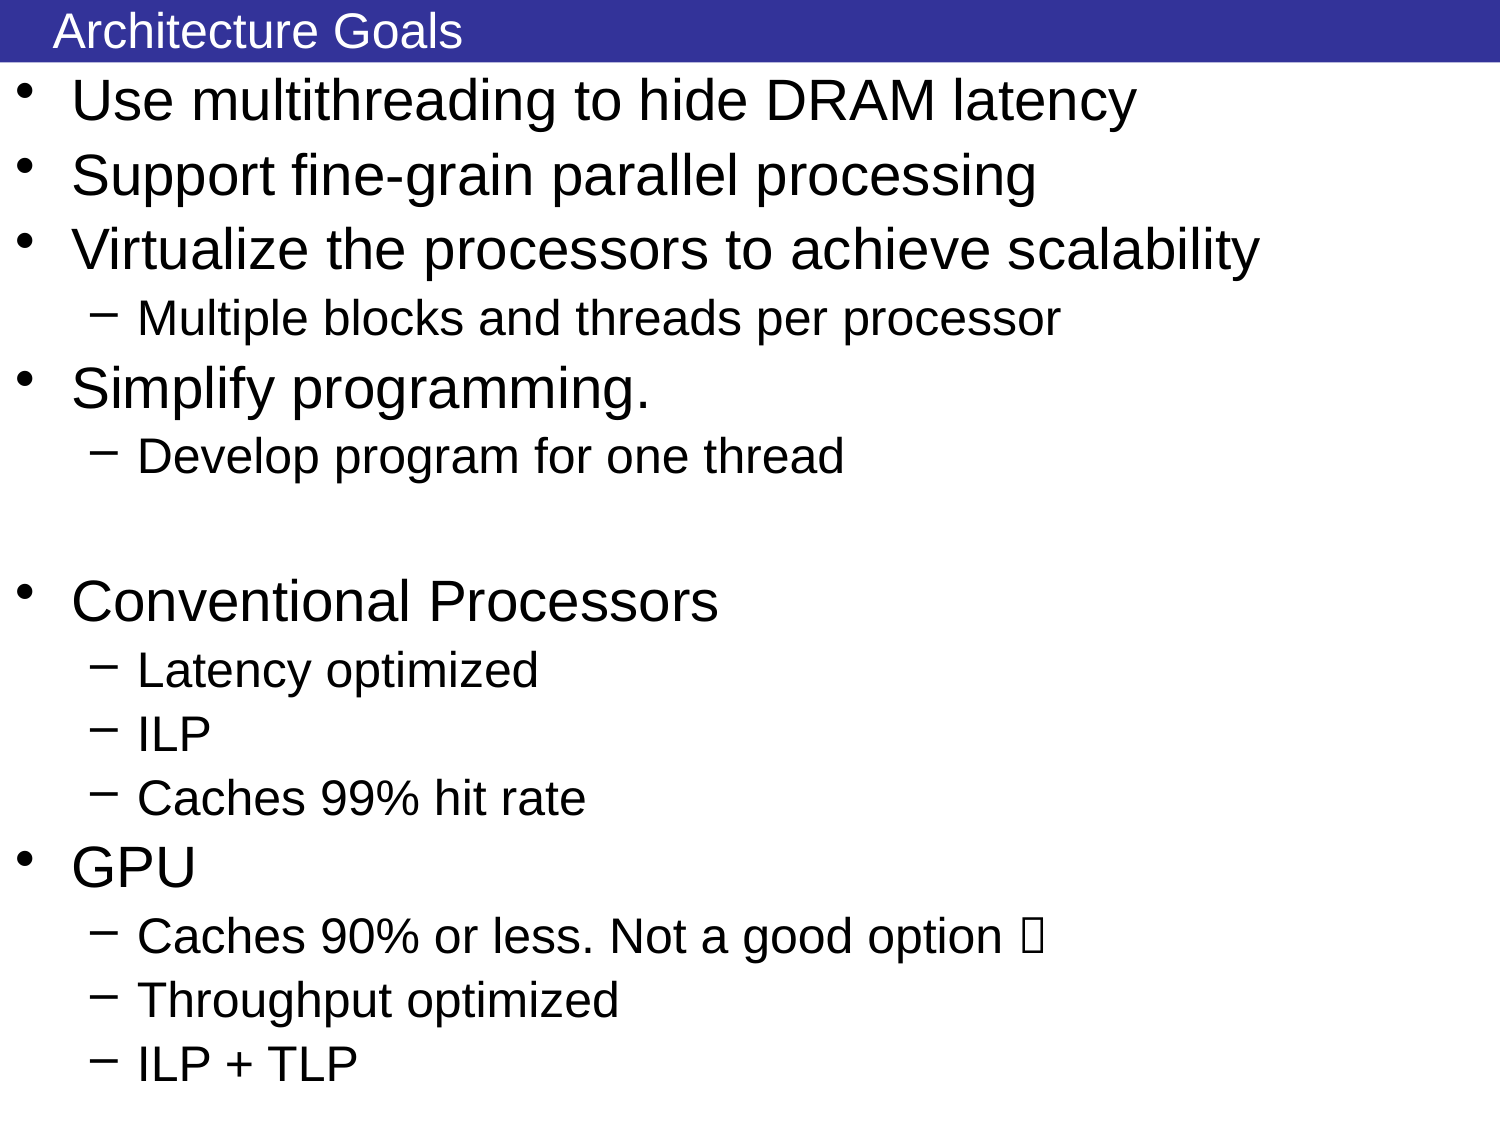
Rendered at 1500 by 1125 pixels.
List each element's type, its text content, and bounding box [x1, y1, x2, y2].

list Use multithreading to hide DRAM latency Support fine-grain parallel processing Virtualize the processors to achieve scalability Multiple blocks and threads per processor Simplify programming. Develop program for one thread Conventional Processors Latency optimized ILP Caches 99% hit rate GPU Caches 90% or less. Not a good option  Throughput optimized ILP + TLP [0, 62, 1500, 1125]
title Architecture Goals [37, 7, 1426, 51]
